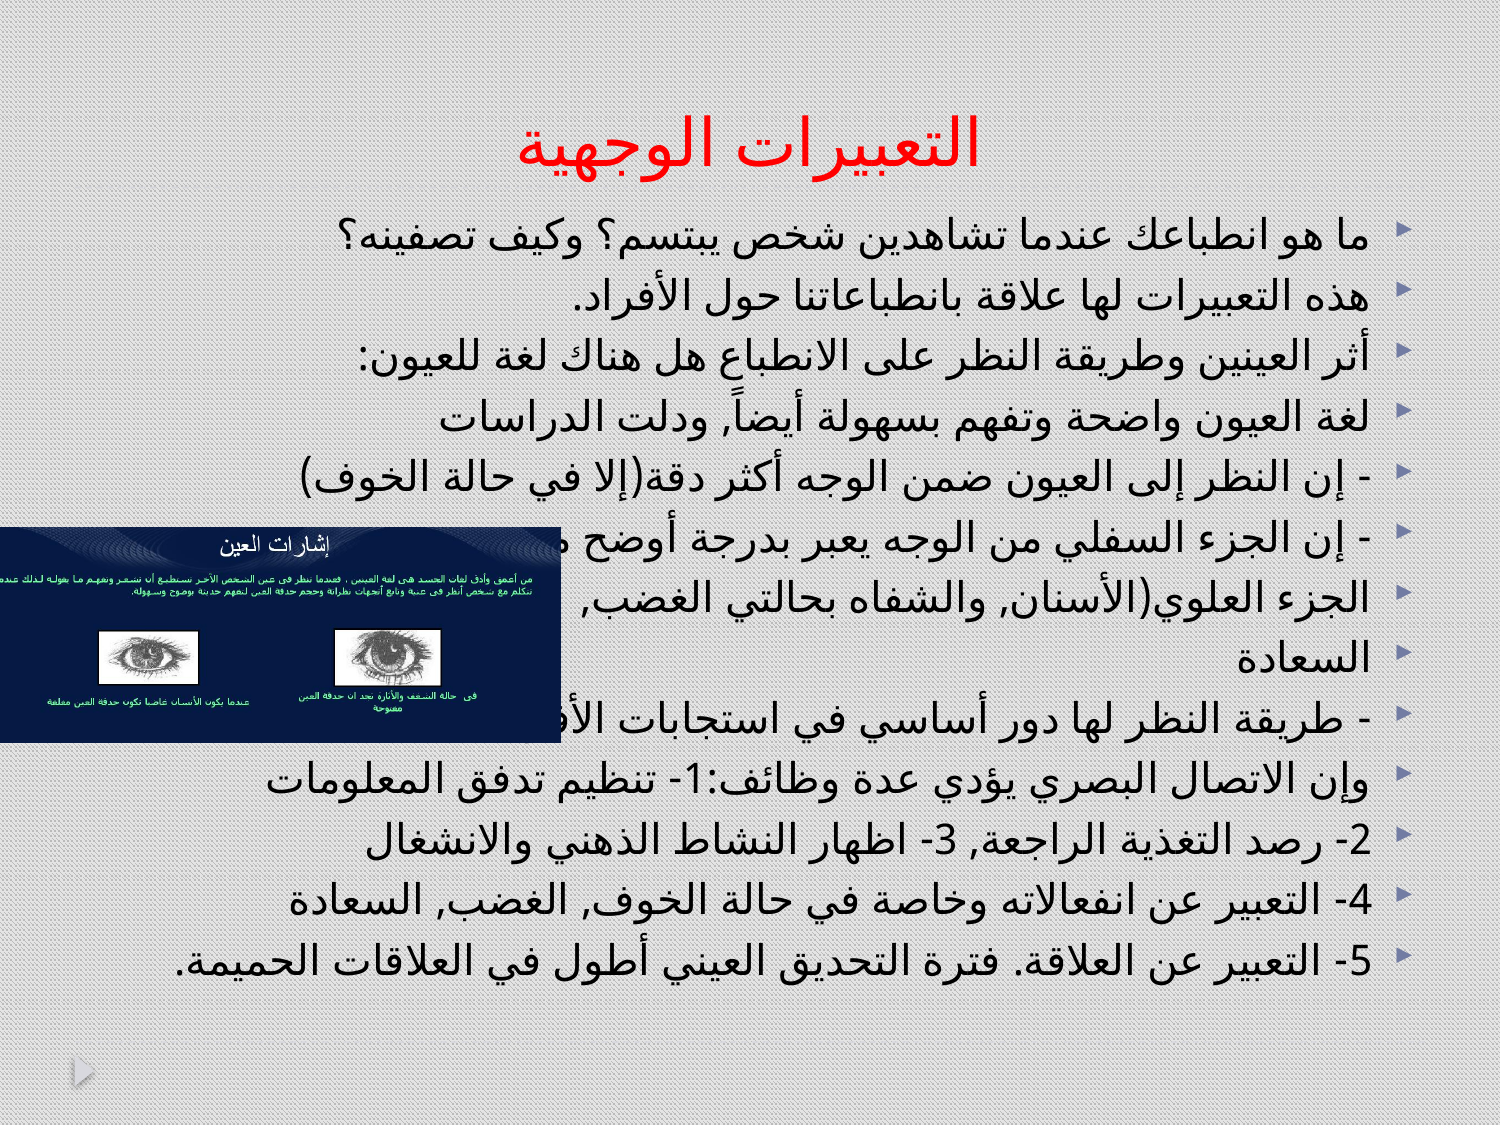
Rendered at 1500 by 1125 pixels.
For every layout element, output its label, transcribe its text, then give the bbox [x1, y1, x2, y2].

title التعبيرات الوجهية [75, 24, 1425, 188]
list ما هو انطباعك عندما تشاهدين شخص يبتسم؟ وكيف تصفينه؟ هذه التعبيرات لها علاقة بانطباعاتنا حول الأفراد. أثر العينين وطريقة النظر على الانطباع هل هناك لغة للعيون: لغة العيون واضحة وتفهم بسهولة أيضاً, ودلت الدراسات - إن النظر إلى العيون ضمن الوجه أكثر دقة(إلا في حالة الخوف) - إن الجزء السفلي من الوجه يعبر بدرجة أوضح من الجزء العلوي(الأسنان, والشفاه بحالتي الغضب, السعادة - طريقة النظر لها دور أساسي في استجابات الأفراد أثناء التفاعل. وإن الاتصال البصري يؤدي عدة وظائف:1- تنظيم تدفق المعلومات 2- رصد التغذية الراجعة, 3- اظهار النشاط الذهني والانشغال 4- التعبير عن انفعالاته وخاصة في حالة الخوف, الغضب, السعادة 5- التعبير عن العلاقة. فترة التحديق العيني أطول في العلاقات الحميمة. [75, 200, 1425, 1010]
picture [0, 527, 562, 743]
